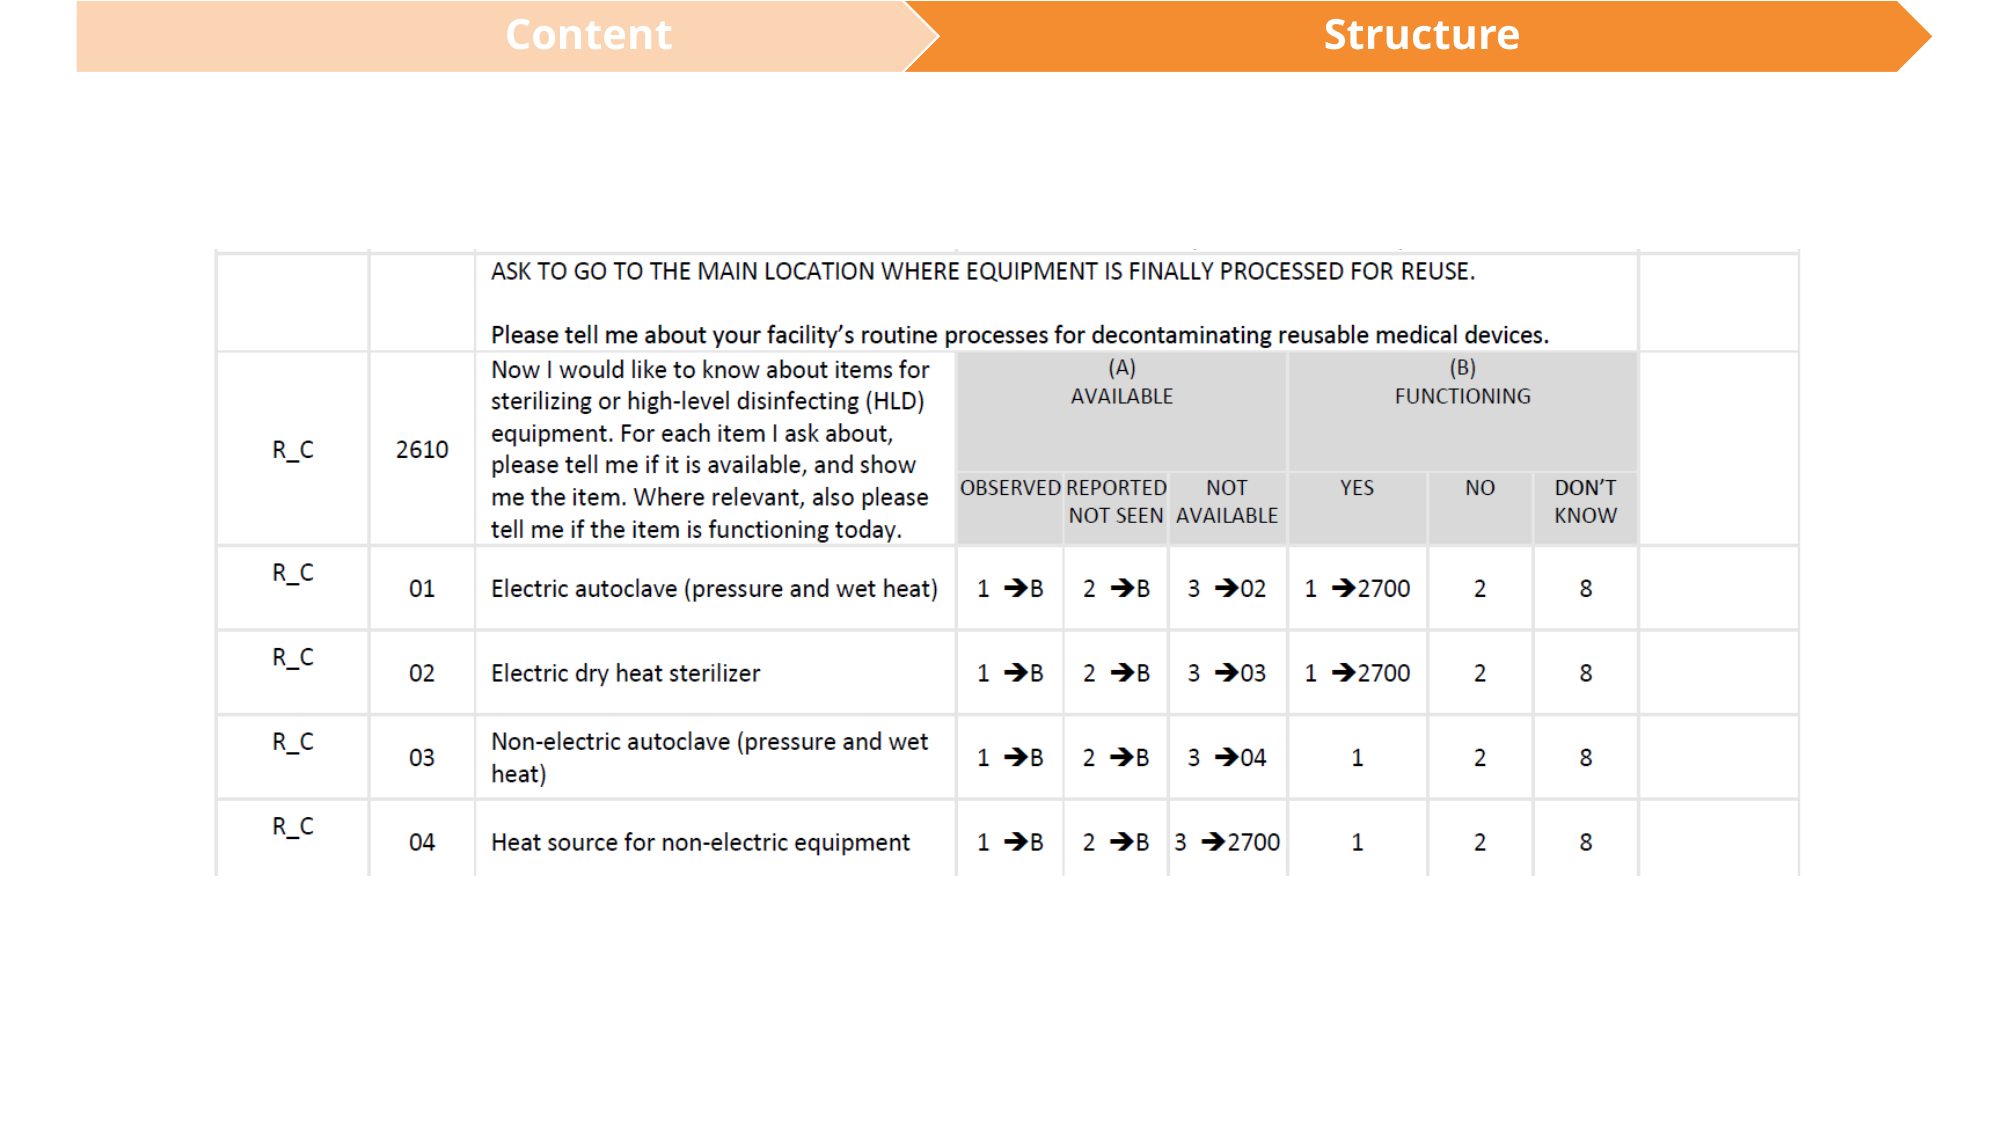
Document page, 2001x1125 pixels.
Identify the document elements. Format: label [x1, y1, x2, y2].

text_box [75, 0, 1936, 73]
picture [177, 249, 1823, 876]
